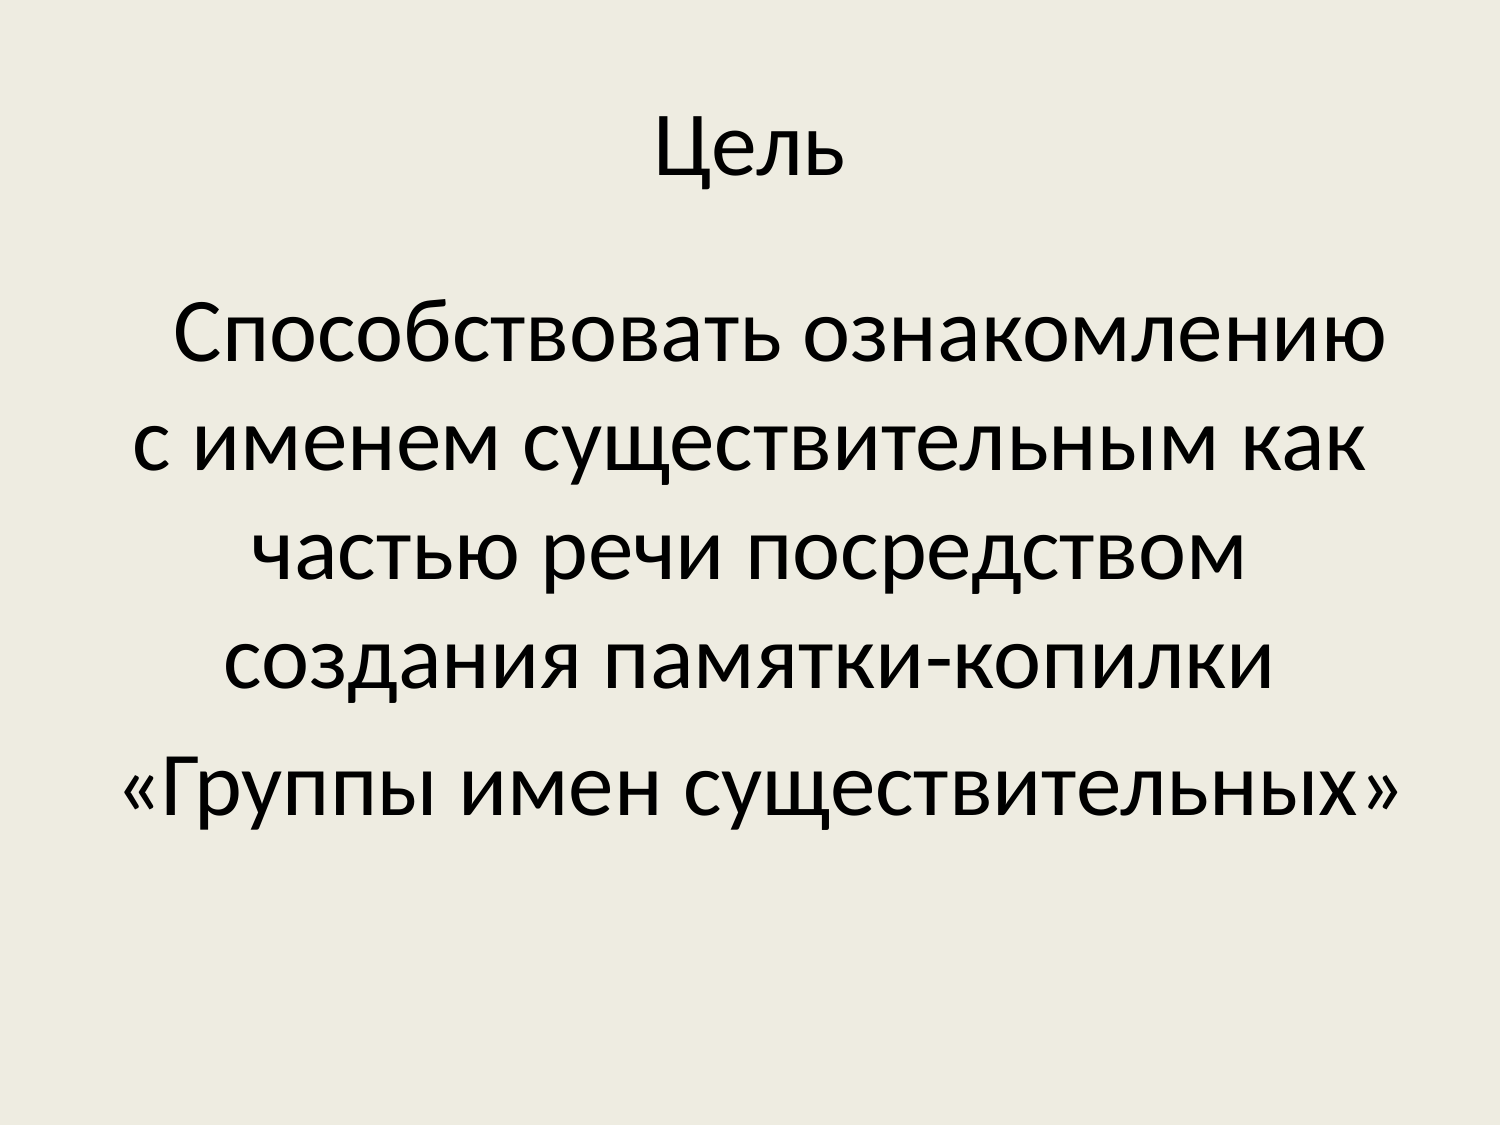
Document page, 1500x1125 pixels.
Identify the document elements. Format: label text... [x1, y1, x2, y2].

title Цель [75, 45, 1425, 233]
list Способствовать ознакомлению с именем существительным как частью речи посредством создания памятки-копилки «Группы имен существительных» [75, 262, 1425, 1005]
